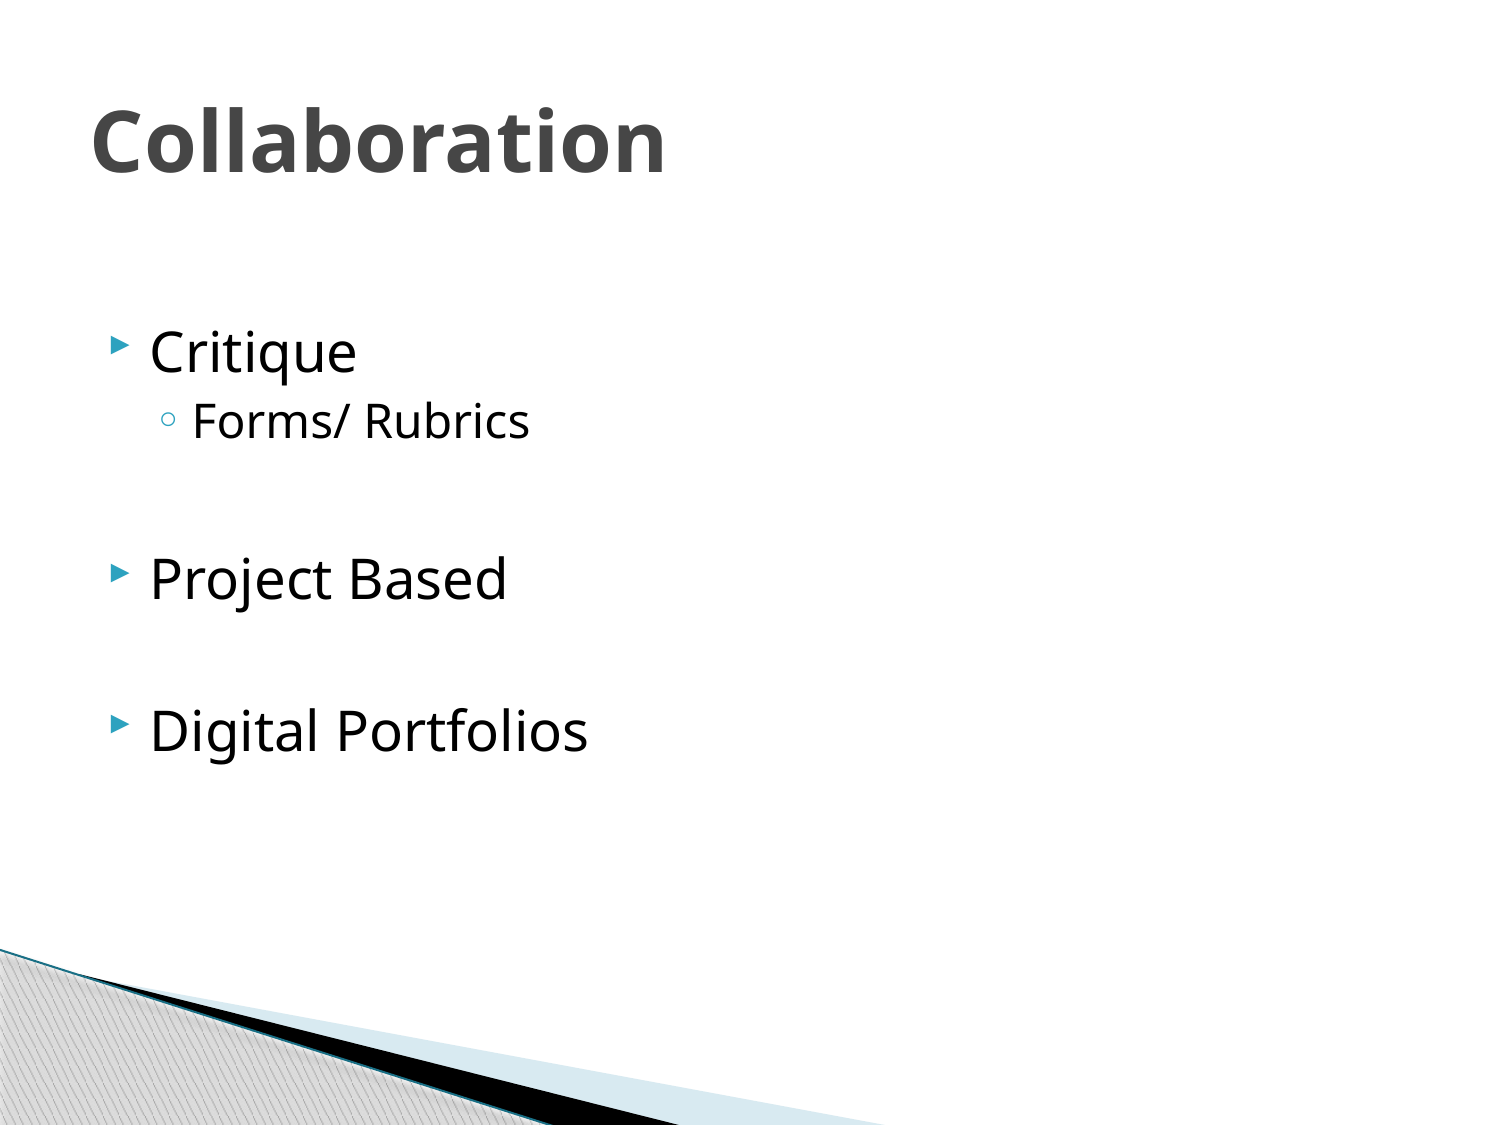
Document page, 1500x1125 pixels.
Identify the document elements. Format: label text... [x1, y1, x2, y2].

title Collaboration [75, 45, 1425, 233]
list Critique Forms/ Rubrics Project Based Digital Portfolios [75, 243, 1425, 986]
